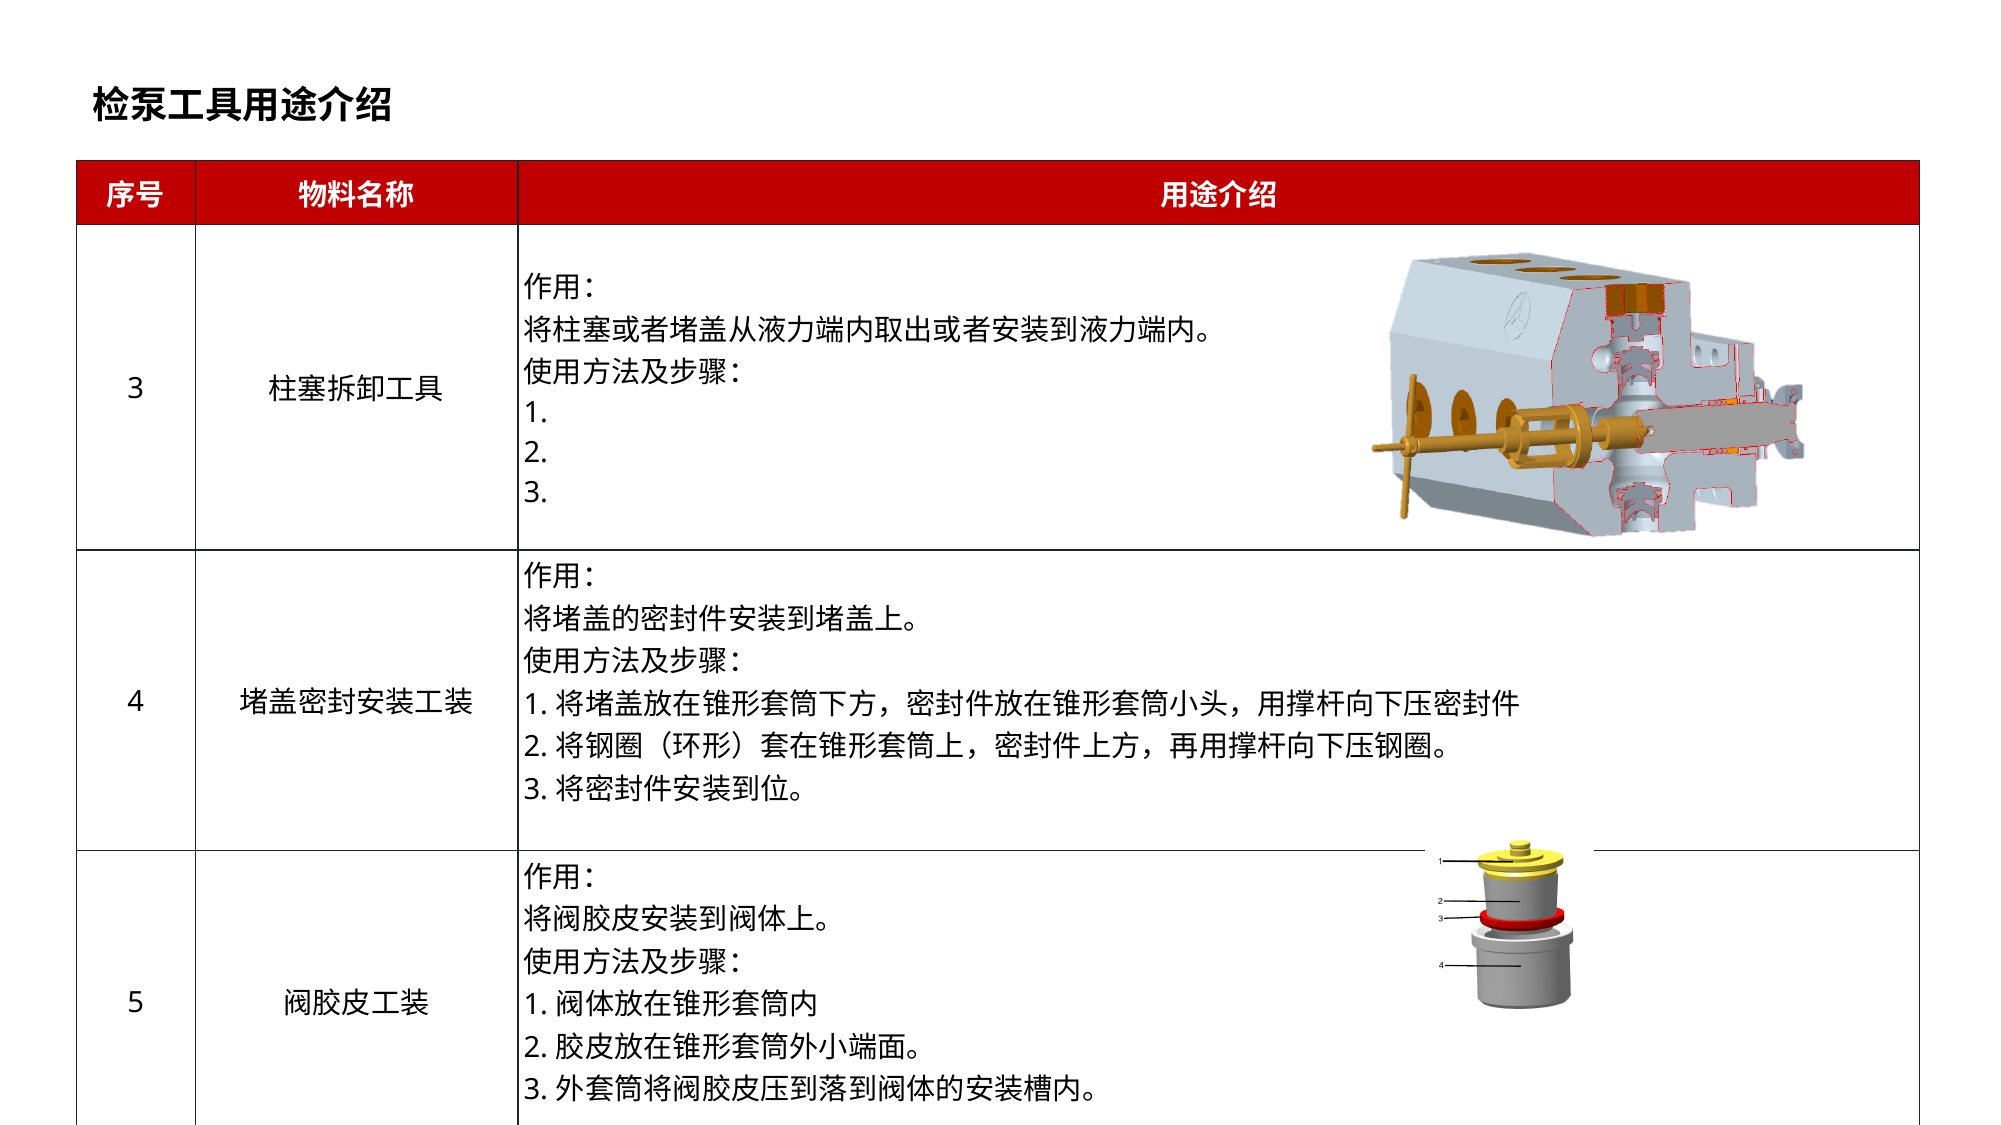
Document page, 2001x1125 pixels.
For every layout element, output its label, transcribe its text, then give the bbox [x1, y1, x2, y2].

table_cell 作用： 将堵盖的密封件安装到堵盖上。 使用方法及步骤： 1.将堵盖放在锥形套筒下方，密封件放在锥形套筒小头，用撑杆向下压密封件 2.将钢圈（环形）套在锥形套筒上，密封件上方，再用撑杆向下压钢圈。 3.将密封件安装到位。 [519, 551, 1919, 850]
table_cell 作用： 将柱塞或者堵盖从液力端内取出或者安装到液力端内。 使用方法及步骤： 1. 2. 3. [519, 225, 1919, 549]
table_header 用途介绍 [519, 161, 1919, 224]
table_cell 3 [77, 225, 195, 549]
table_cell 作用： 将阀胶皮安装到阀体上。 使用方法及步骤： 1.阀体放在锥形套筒内 2.胶皮放在锥形套筒外小端面。 3.外套筒将阀胶皮压到落到阀体的安装槽内。 [519, 851, 1919, 1125]
table_cell 阀胶皮工装 [196, 851, 517, 1125]
table_header 序号 [77, 161, 195, 224]
table_cell 柱塞拆卸工具 [196, 225, 517, 549]
table_cell 堵盖密封安装工装 [196, 551, 517, 850]
table_cell 5 [77, 851, 195, 1125]
picture [1425, 827, 1594, 1015]
table_header 物料名称 [196, 161, 517, 224]
picture [1369, 239, 1813, 546]
text_box 检泵工具用途介绍 [77, 73, 408, 134]
table_cell 4 [77, 551, 195, 850]
